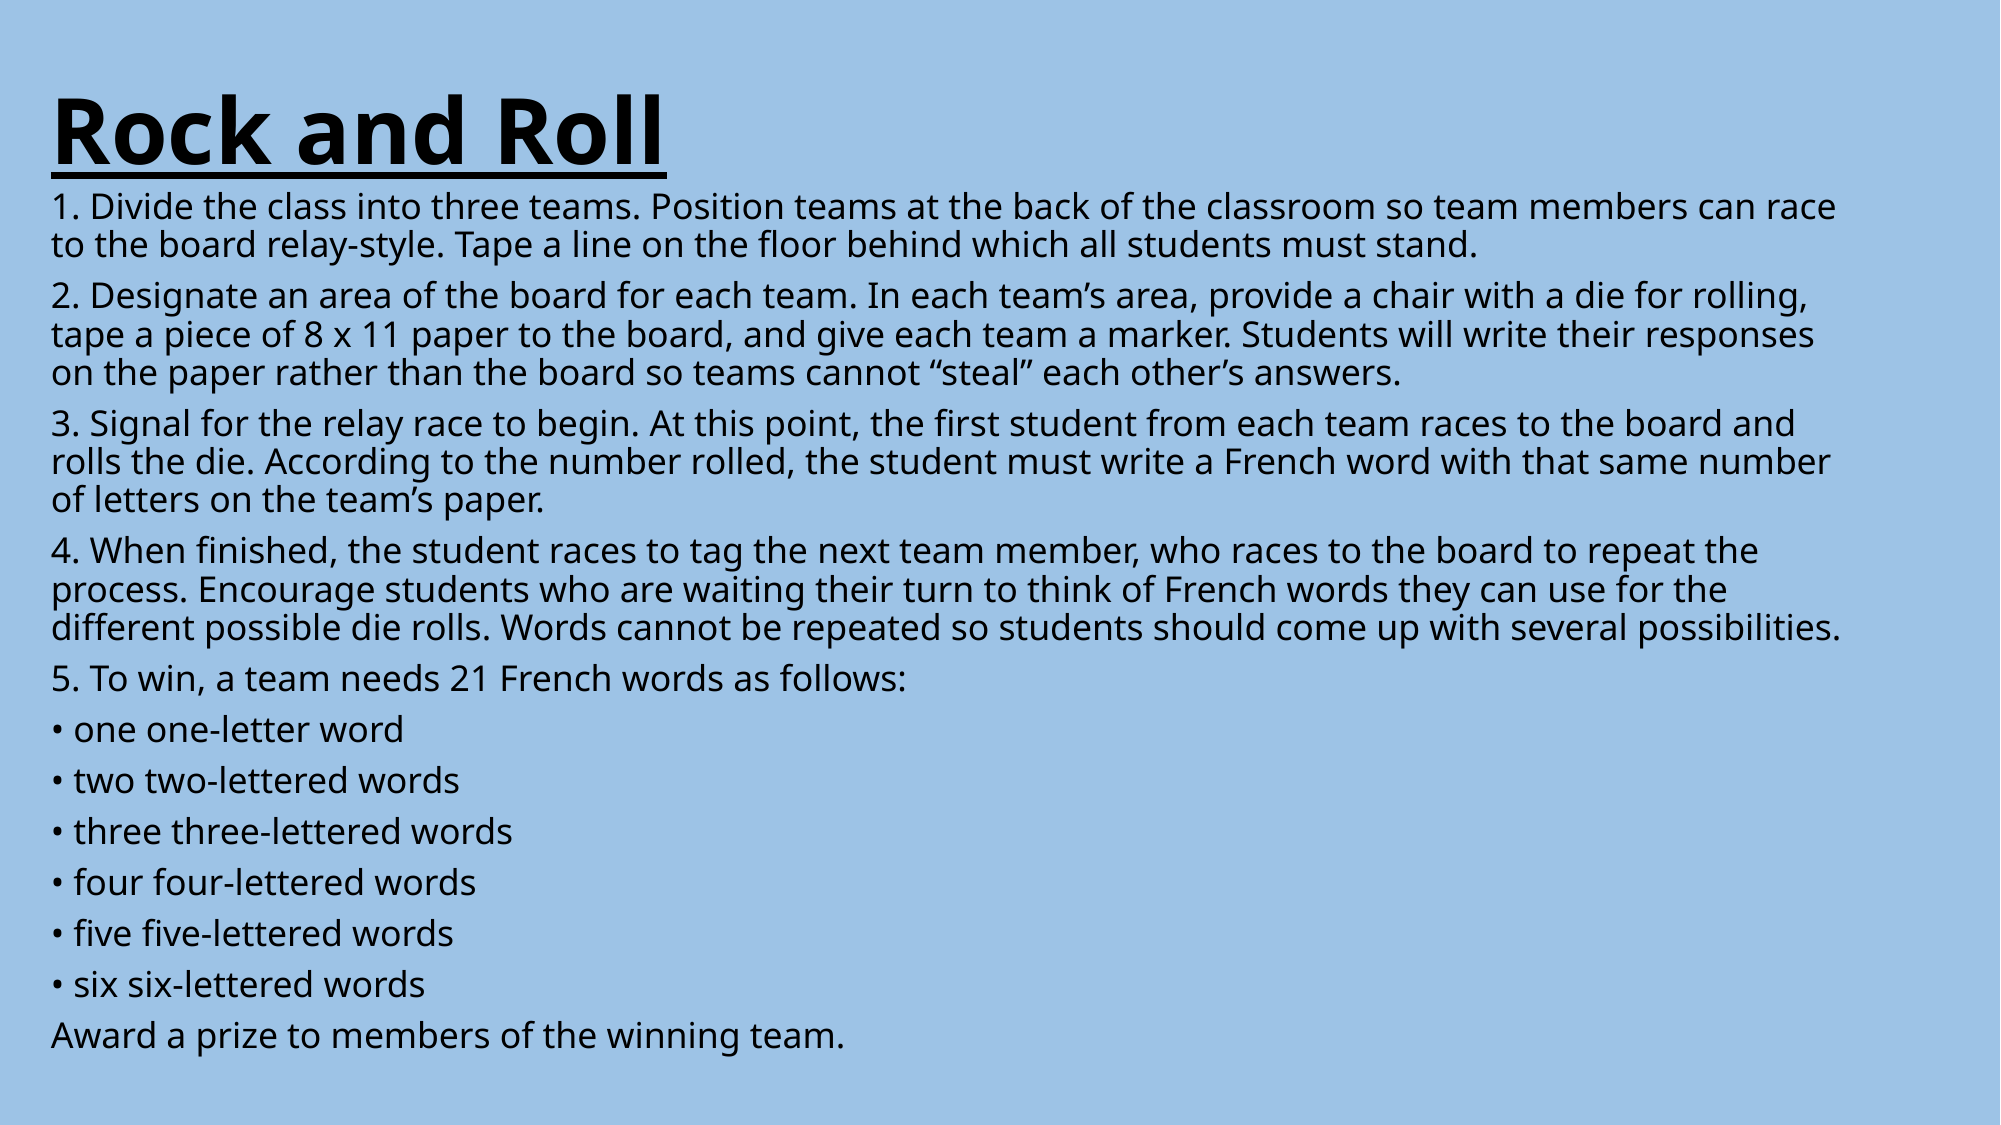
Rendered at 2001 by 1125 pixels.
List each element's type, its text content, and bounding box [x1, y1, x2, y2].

title Rock and Roll [35, 26, 1761, 181]
list 1. Divide the class into three teams. Position teams at the back of the classroom so team members can race to the board relay-style. Tape a line on the floor behind which all students must stand. 2. Designate an area of the board for each team. In each team’s area, provide a chair with a die for rolling, tape a piece of 8 x 11 paper to the board, and give each team a marker. Students will write their responses on the paper rather than the board so teams cannot “steal” each other’s answers. 3. Signal for the relay race to begin. At this point, the first student from each team races to the board and rolls the die. According to the number rolled, the student must write a French word with that same number of letters on the team’s paper. 4. When finished, the student races to tag the next team member, who races to the board to repeat the process. Encourage students who are waiting their turn to think of French words they can use for the different possible die rolls. Words cannot be repeated so students should come up with several possibilities. 5. To win, a team needs 21 French words as follows: • one one-letter word • two two-lettered words • three three-lettered words • four four-lettered words • five five-lettered words • six six-lettered words Award a prize to members of the winning team. [35, 181, 1863, 1095]
